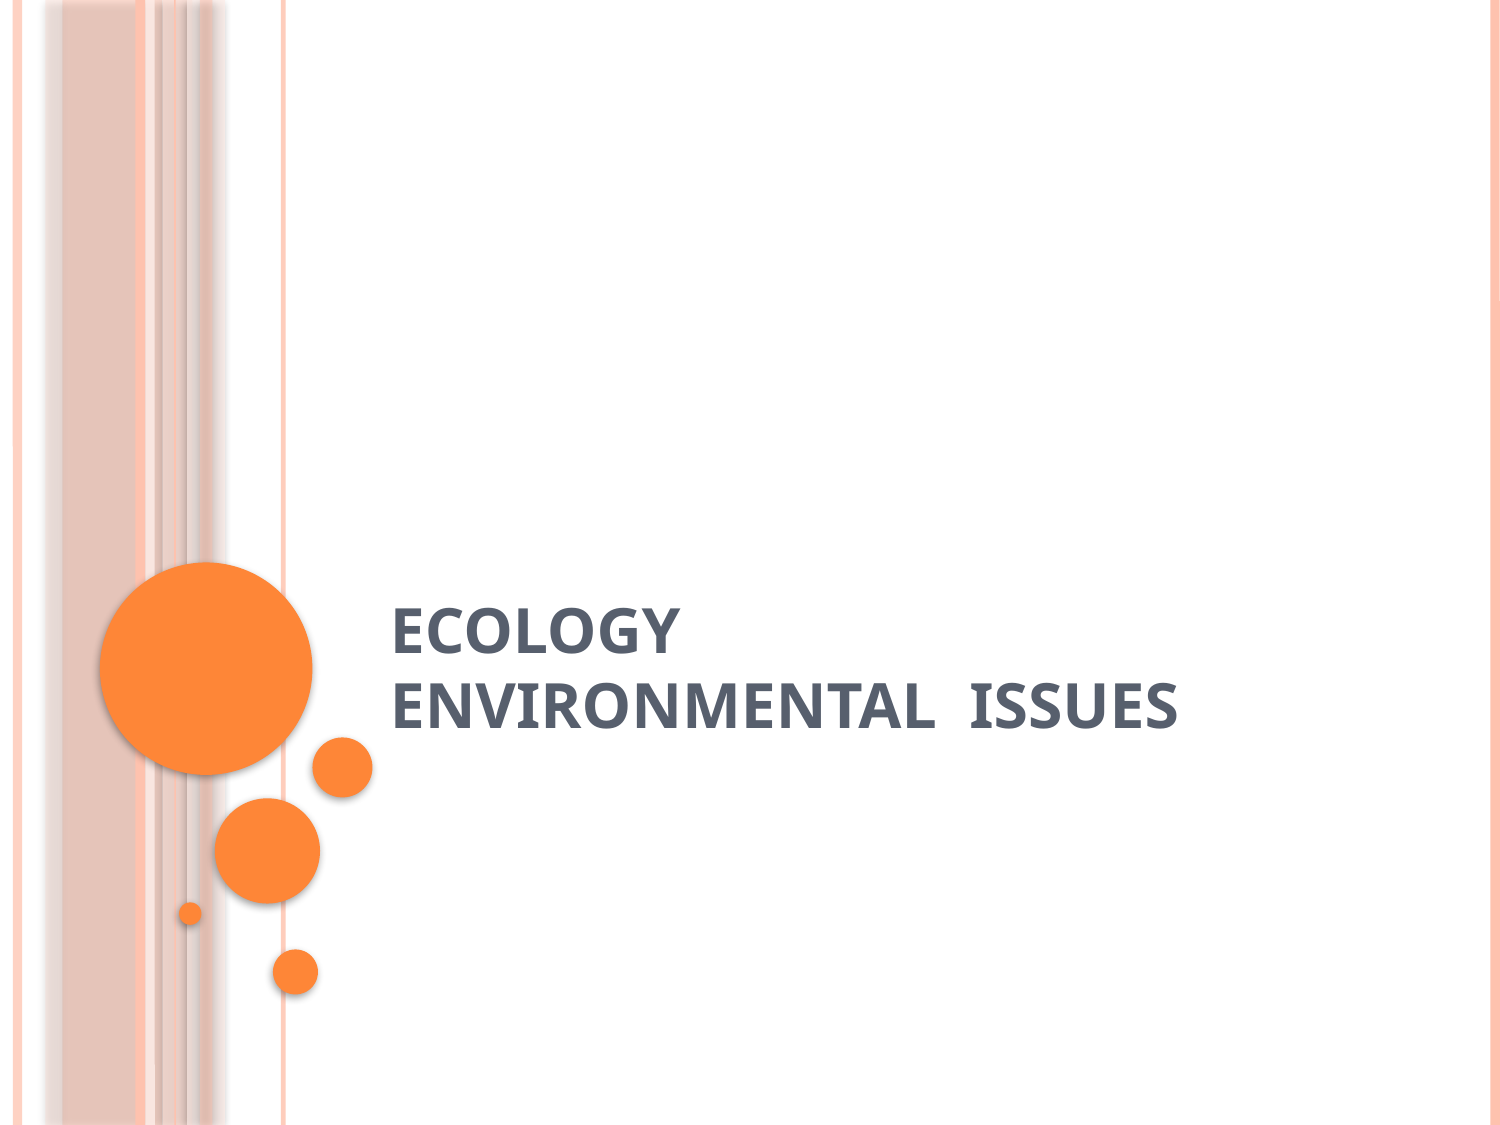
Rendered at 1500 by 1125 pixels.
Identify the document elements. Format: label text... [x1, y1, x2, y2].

title ECOLOGY ENVIRONMENTAL ISSUES [375, 512, 1388, 824]
